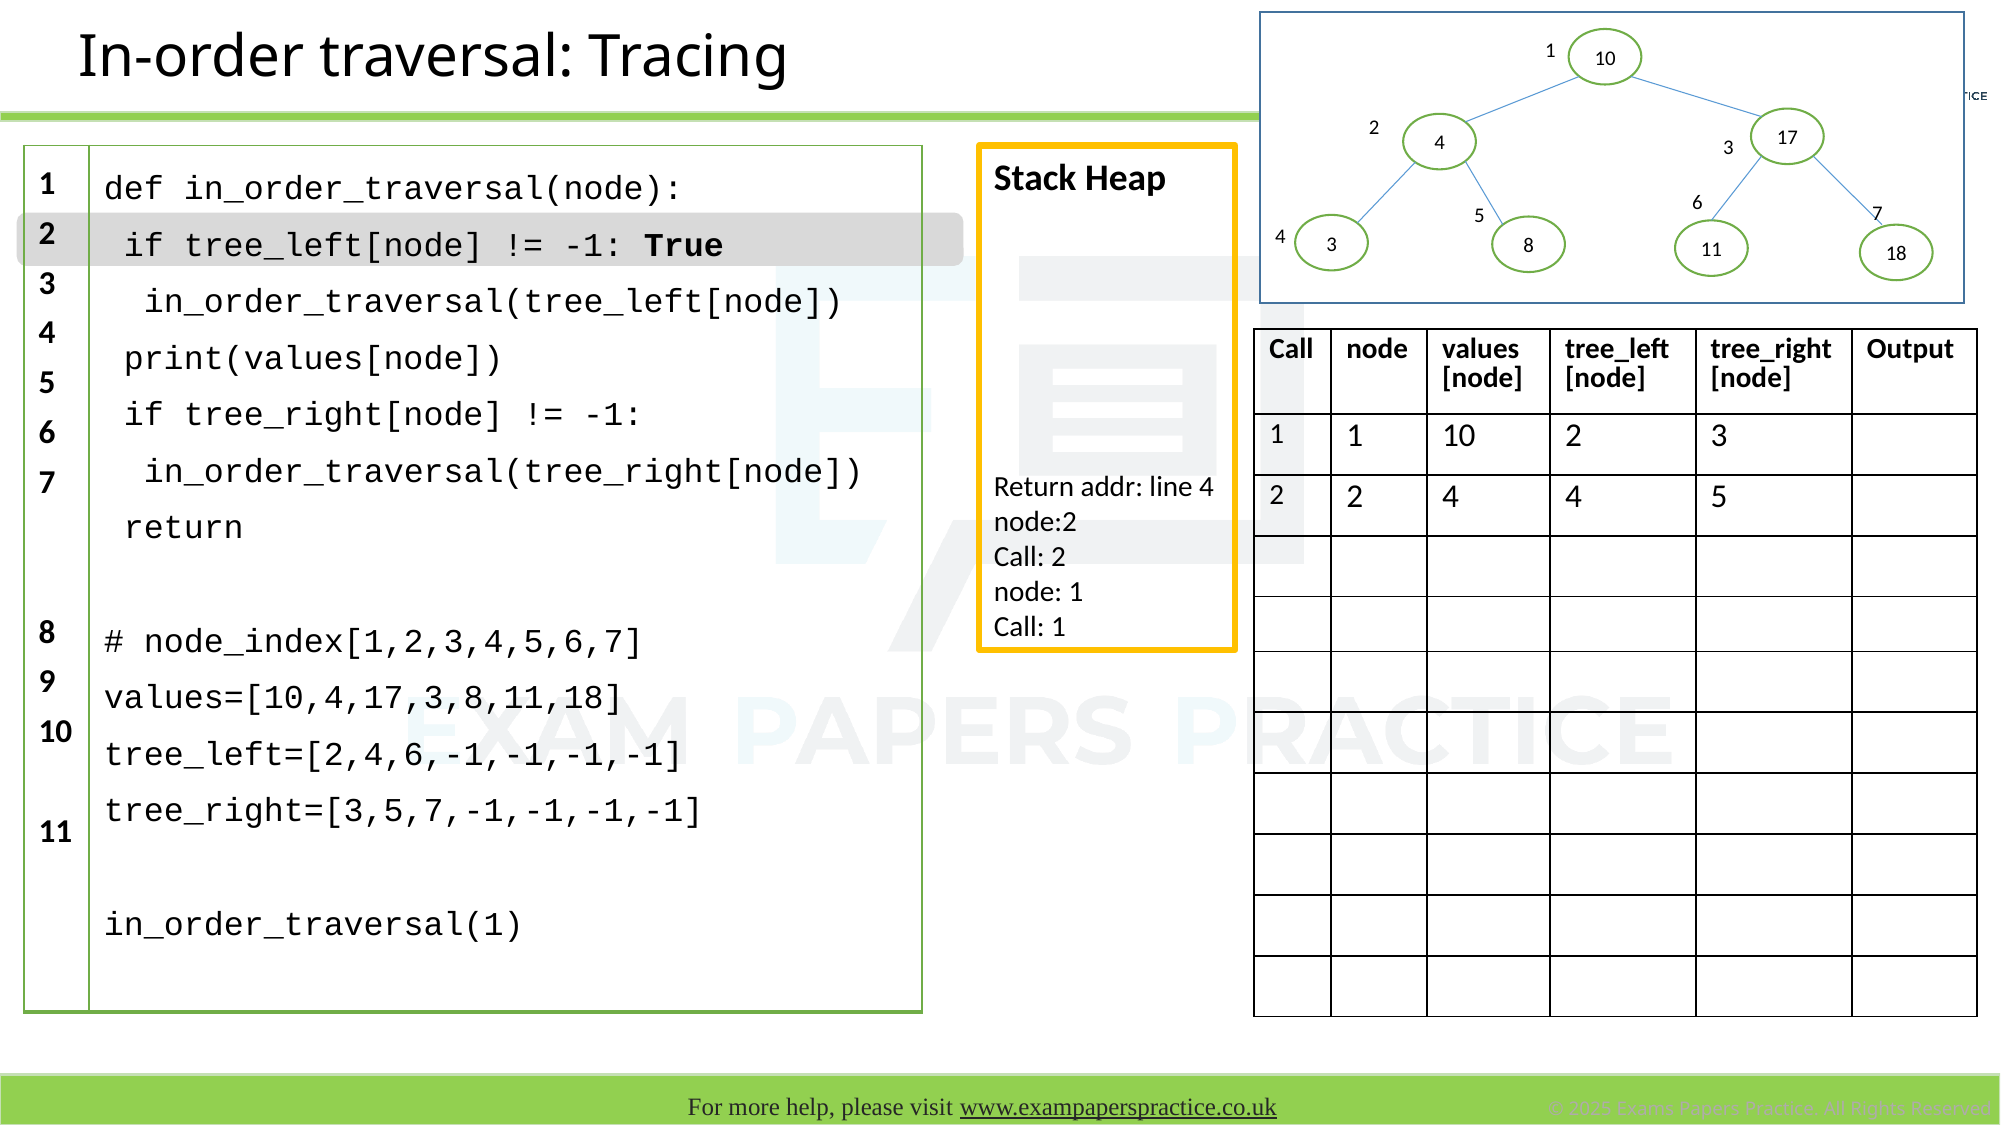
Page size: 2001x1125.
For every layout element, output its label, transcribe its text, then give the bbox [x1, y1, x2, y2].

table_cell [1853, 652, 1976, 711]
table_cell 2 [1551, 415, 1695, 474]
table_header tree_right [node] [1697, 330, 1851, 413]
table_cell [1428, 597, 1549, 651]
table_header Output [1853, 330, 1976, 413]
text_box [923, 212, 964, 266]
table_cell [1255, 652, 1330, 711]
table_cell [1551, 652, 1695, 711]
table_cell [1697, 957, 1851, 1016]
table_cell [1853, 835, 1976, 894]
table_cell [1853, 537, 1976, 596]
table_cell [1697, 896, 1851, 955]
table_cell 4 [1428, 476, 1549, 535]
table_cell 10 [1428, 415, 1549, 474]
table_cell [1853, 597, 1976, 651]
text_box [1260, 12, 1965, 303]
table_cell [1332, 597, 1426, 651]
table_cell 4 [1551, 476, 1695, 535]
table_cell 2 [1332, 476, 1426, 535]
table_cell [1697, 537, 1851, 596]
table_header def in_order_traversal(node): if tree_left[node] != -1: True in_order_traversal(tree_left[node]) print(values[node]) if tree_right[node] != -1: in_order_traversal(tree_right[node]) return # node_index[1,2,3,4,5,6,7] values=[10,4,17,3,8,11,18] tree_left=[2,4,6,-1,-1,-1,-1] tree_right=[3,5,7,-1,-1,-1,-1] in_order_traversal(1) [90, 146, 921, 1010]
table_cell [1332, 896, 1426, 955]
table_cell [1255, 713, 1330, 772]
table_cell [1332, 537, 1426, 596]
table_cell [1332, 713, 1426, 772]
table_cell [1255, 896, 1330, 955]
table_cell [1428, 652, 1549, 711]
table_cell [1697, 713, 1851, 772]
table_header tree_left [node] [1551, 330, 1695, 413]
table_cell 2 [1255, 476, 1330, 535]
table_cell [1551, 896, 1695, 955]
table_cell [1428, 896, 1549, 955]
table_cell [1551, 774, 1695, 833]
table_cell [1255, 537, 1330, 596]
table_cell [1551, 957, 1695, 1016]
table_cell [1332, 774, 1426, 833]
table_cell [1853, 415, 1976, 474]
table_cell [1551, 597, 1695, 651]
table_header node [1332, 330, 1426, 413]
table_cell 1 [1255, 415, 1330, 474]
table_header values [node] [1428, 330, 1549, 413]
table_header 1 2 3 4 5 6 7 8 9 10 11 [25, 146, 88, 1010]
table_cell [1332, 957, 1426, 1016]
table_cell [1697, 774, 1851, 833]
table_cell [1551, 835, 1695, 894]
table_cell [1853, 476, 1976, 535]
table_cell [1255, 957, 1330, 1016]
table_cell [1853, 896, 1976, 955]
table_cell [1428, 835, 1549, 894]
table_cell [1428, 537, 1549, 596]
table_cell [1551, 537, 1695, 596]
table_cell [1255, 597, 1330, 651]
table_cell [1853, 774, 1976, 833]
table_cell [1853, 957, 1976, 1016]
table_cell [1255, 835, 1330, 894]
table_cell 1 [1332, 415, 1426, 474]
table_cell [1551, 713, 1695, 772]
text_box Stack Heap Return addr: line 4 node:2 Call: 2 node: 1 Call: 1 [979, 145, 1236, 650]
table_cell [1255, 774, 1330, 833]
table_cell 5 [1697, 476, 1851, 535]
table_cell [1428, 774, 1549, 833]
table_cell 3 [1697, 415, 1851, 474]
table_cell [1332, 652, 1426, 711]
table_cell [1428, 957, 1549, 1016]
table_cell [1332, 835, 1426, 894]
table_cell [1697, 835, 1851, 894]
title In-order traversal: Tracing [63, 9, 1405, 106]
table_cell [1428, 713, 1549, 772]
table_header Call [1255, 330, 1330, 413]
table_cell [1853, 713, 1976, 772]
text_box [16, 213, 23, 266]
table_cell [1697, 597, 1851, 651]
table_cell [1697, 652, 1851, 711]
